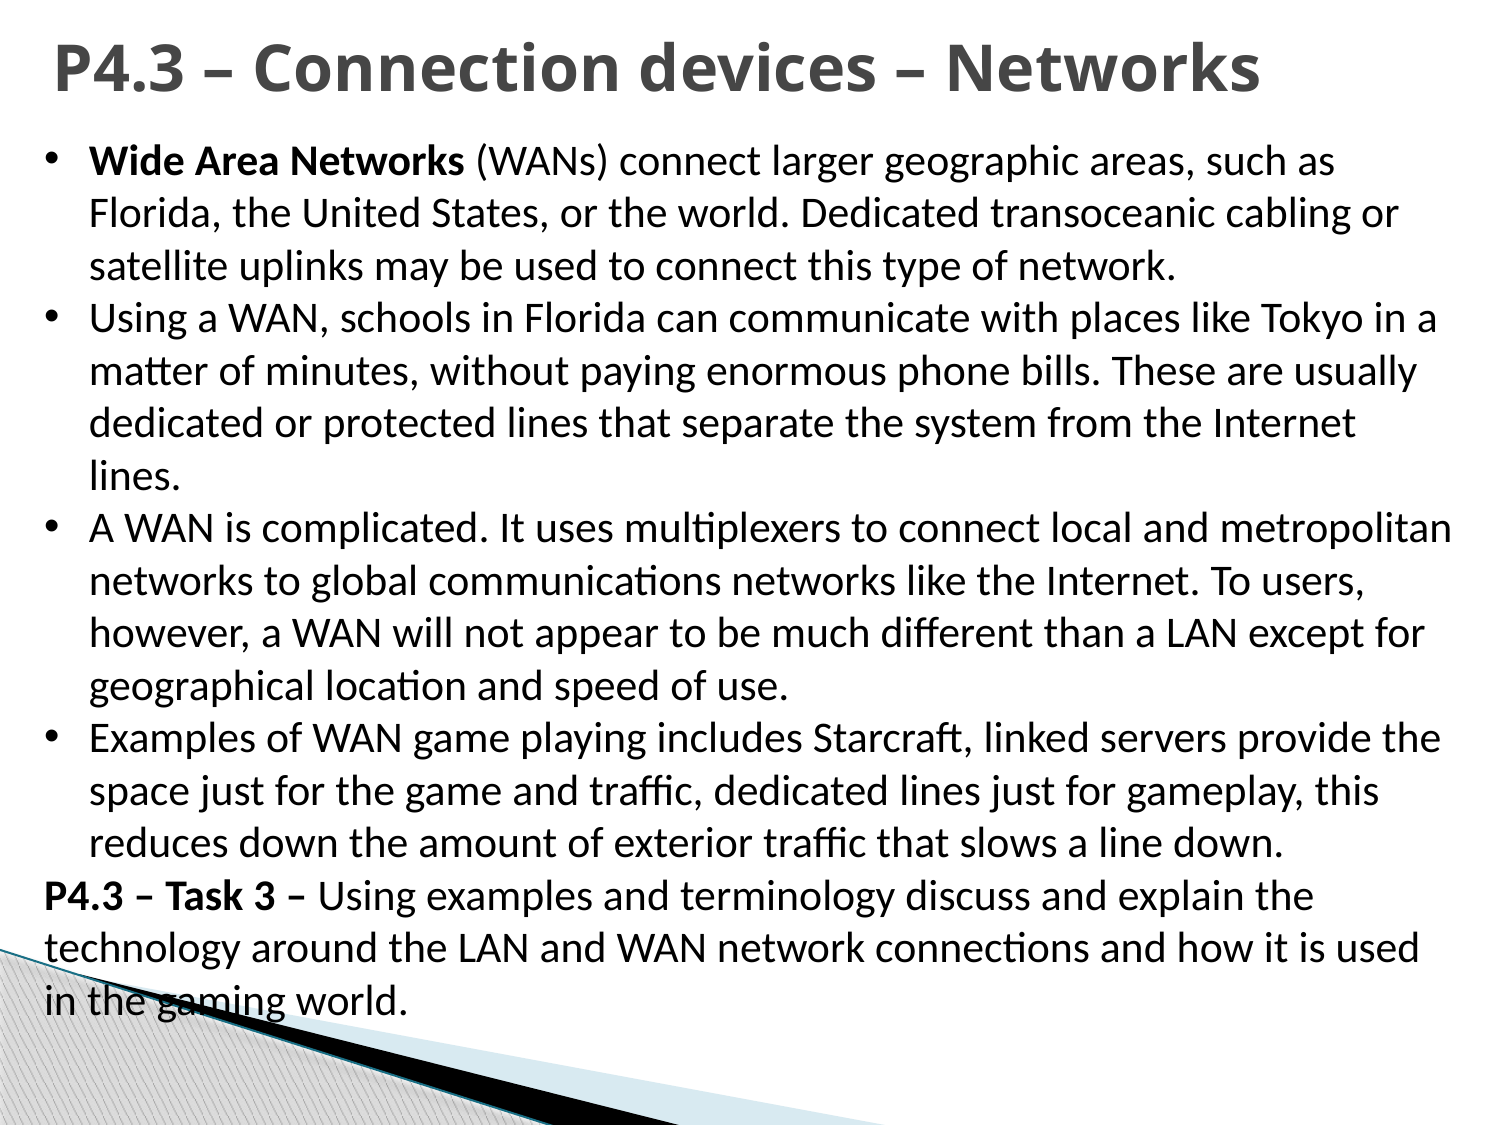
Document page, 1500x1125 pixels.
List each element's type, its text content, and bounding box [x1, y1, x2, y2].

text_box Wide Area Networks (WANs) connect larger geographic areas, such as Florida, the United States, or the world. Dedicated transoceanic cabling or satellite uplinks may be used to connect this type of network. Using a WAN, schools in Florida can communicate with places like Tokyo in a matter of minutes, without paying enormous phone bills. These are usually dedicated or protected lines that separate the system from the Internet lines. A WAN is complicated. It uses multiplexers to connect local and metropolitan networks to global communications networks like the Internet. To users, however, a WAN will not appear to be much different than a LAN except for geographical location and speed of use. Examples of WAN game playing includes Starcraft, linked servers provide the space just for the game and traffic, dedicated lines just for gameplay, this reduces down the amount of exterior traffic that slows a line down. P4.3 – Task 3 – Using examples and terminology discuss and explain the technology around the LAN and WAN network connections and how it is used in the gaming world. [29, 124, 1471, 1125]
text_box P4.3 – Connection devices – Networks [37, 19, 1471, 114]
